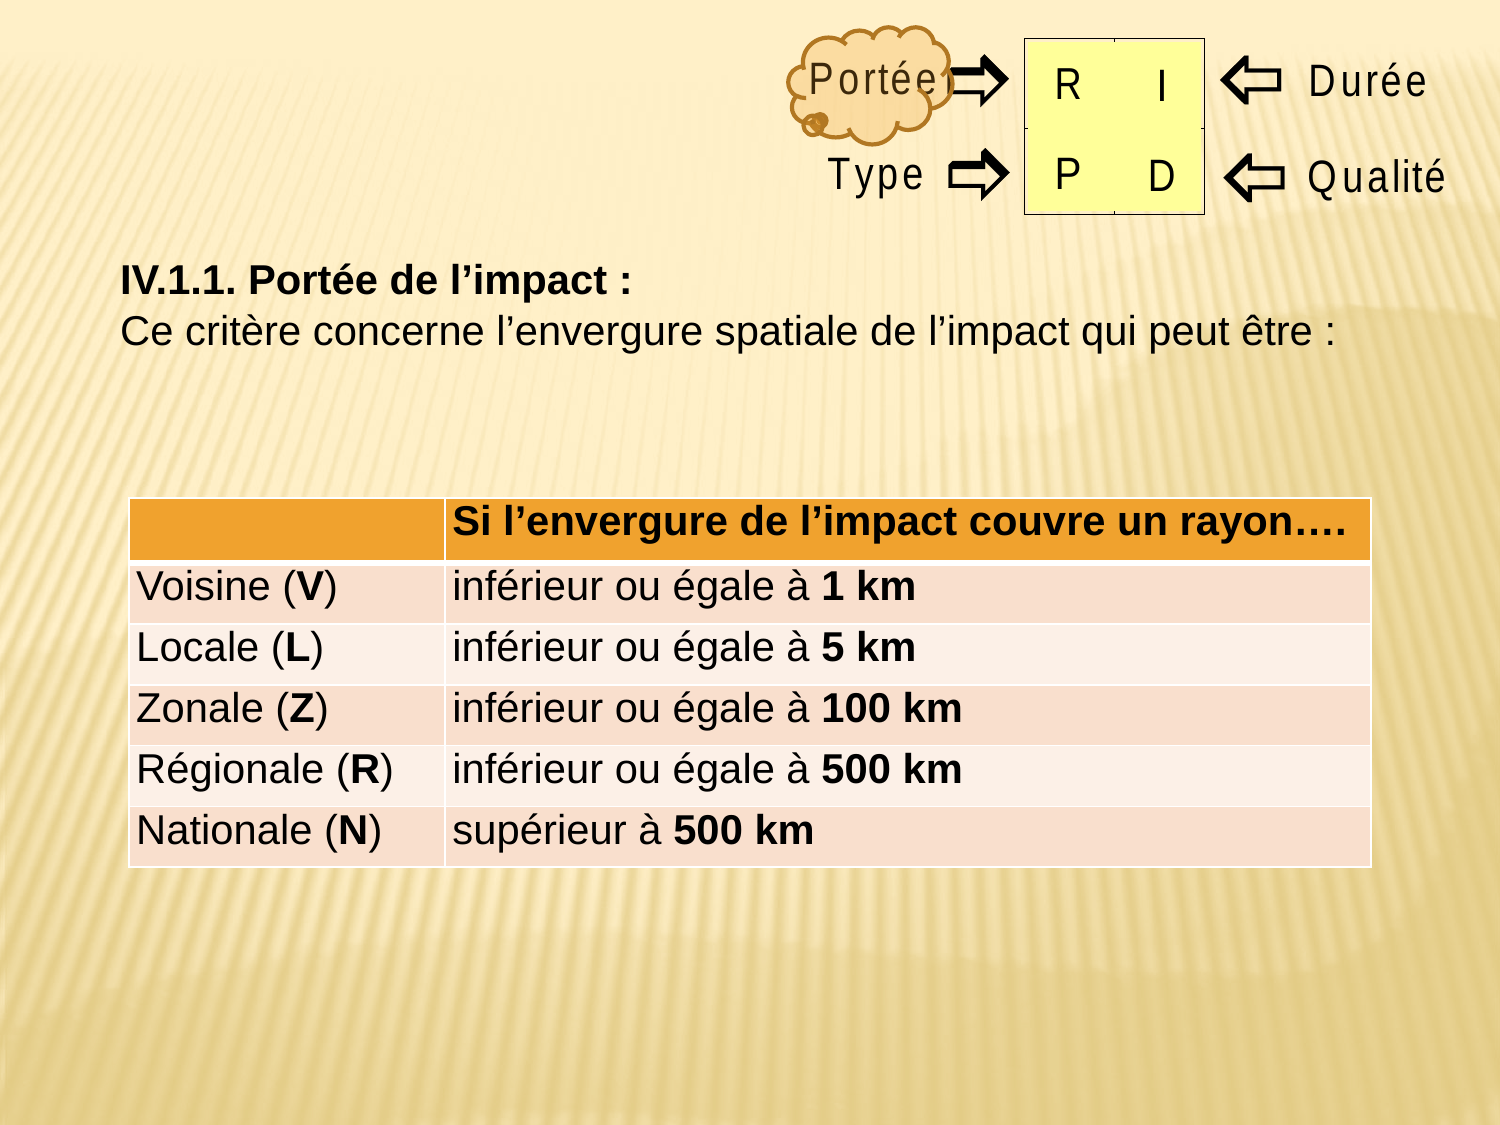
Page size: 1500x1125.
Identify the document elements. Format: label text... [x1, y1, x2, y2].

table_cell Nationale (N) [130, 807, 444, 866]
text_box [786, 65, 798, 122]
table_cell Locale (L) [130, 625, 444, 684]
table_cell inférieur ou égale à 1 km [446, 566, 1370, 623]
table_cell Voisine (V) [130, 566, 444, 623]
table_header [130, 499, 444, 560]
table_cell inférieur ou égale à 5 km [446, 625, 1370, 684]
text_box IV.1.1. Portée de l’impact : Ce critère concerne l’envergure spatiale de l’impact qui peut être : [105, 245, 1372, 406]
picture [808, 34, 1451, 223]
table_cell inférieur ou égale à 100 km [446, 686, 1370, 745]
table_cell Zonale (Z) [130, 686, 444, 745]
text_box [845, 25, 932, 33]
table_cell inférieur ou égale à 500 km [446, 746, 1370, 806]
table_cell Régionale (R) [130, 746, 444, 806]
table_header Si l’envergure de l’impact couvre un rayon…. [446, 499, 1370, 560]
table_cell supérieur à 500 km [446, 807, 1370, 866]
